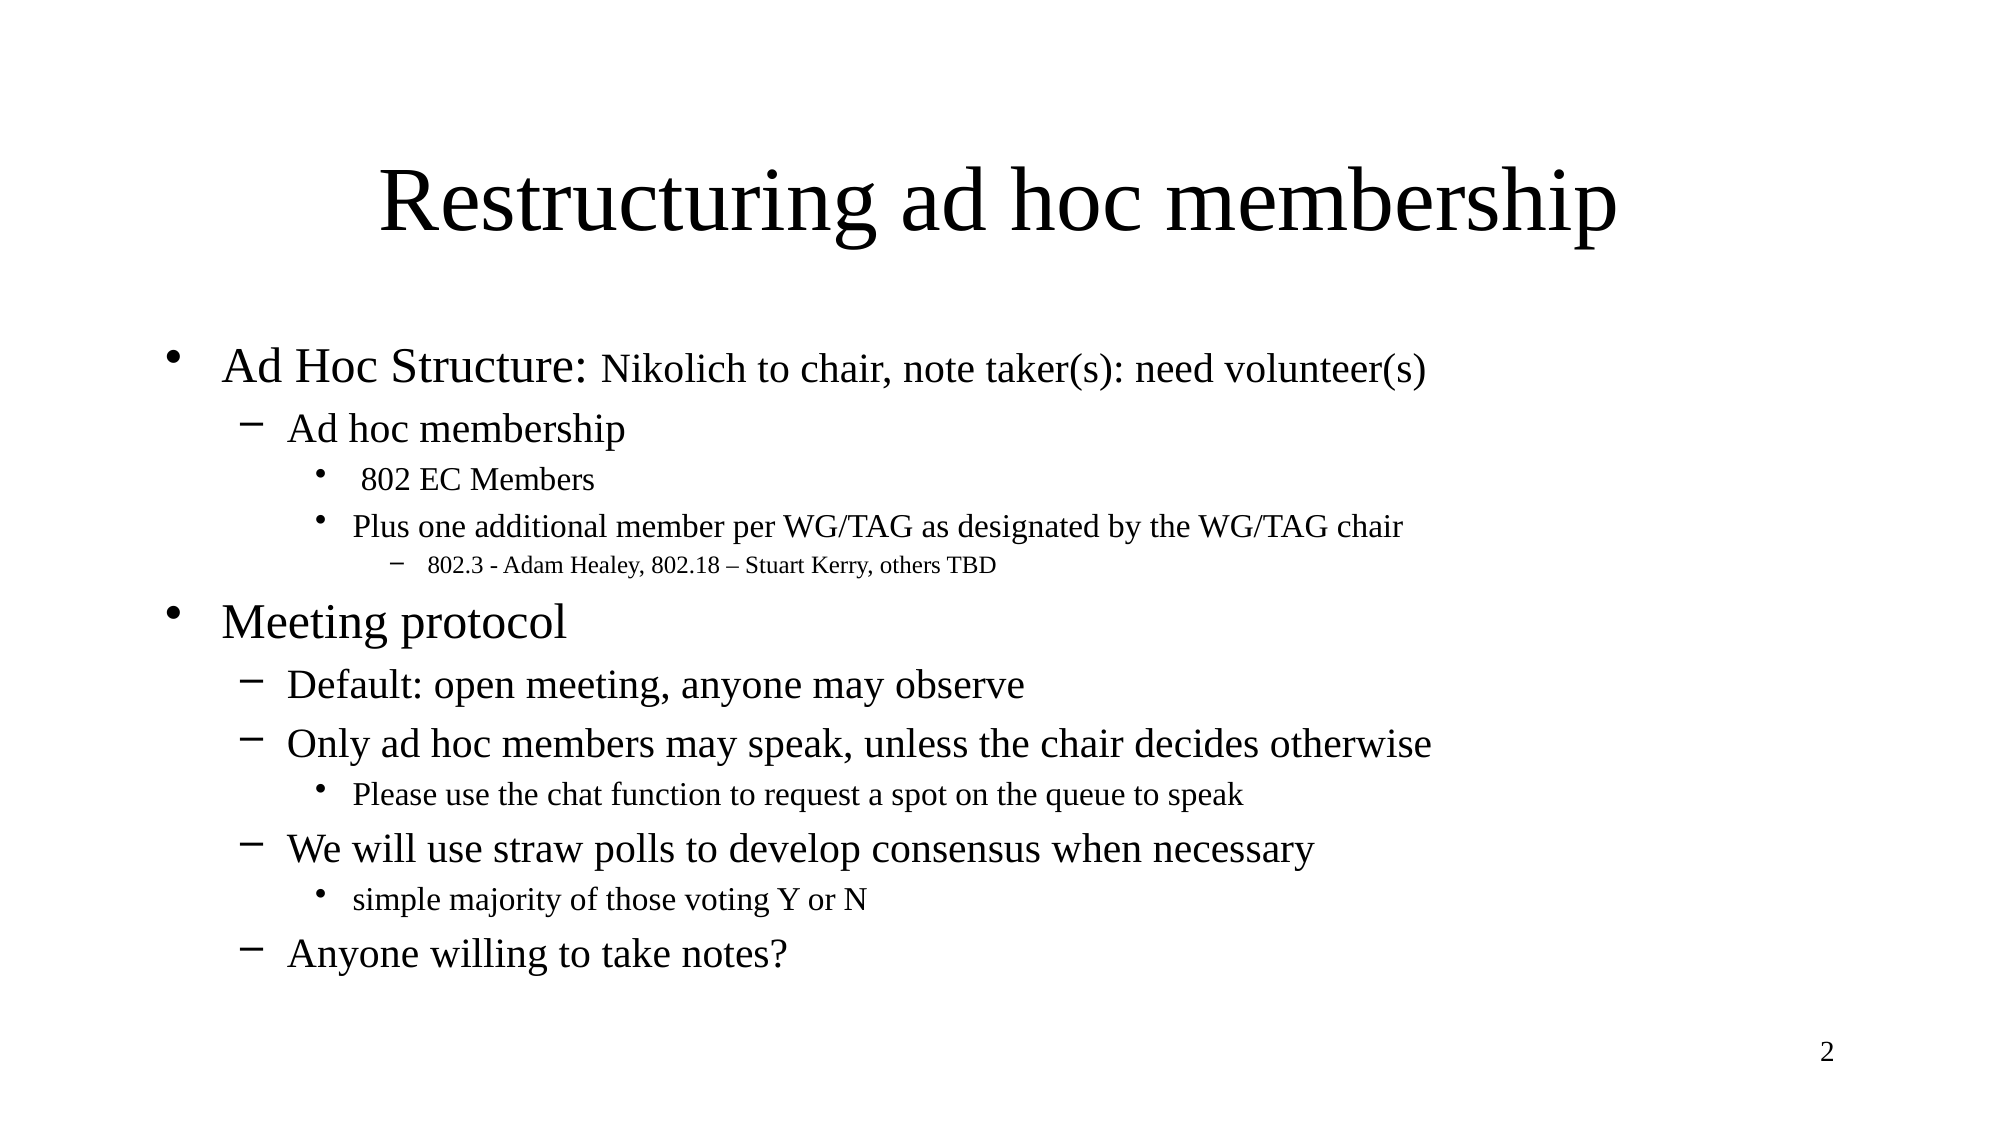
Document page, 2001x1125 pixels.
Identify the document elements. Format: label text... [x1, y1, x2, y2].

slide_number 2 [1433, 1024, 1851, 1101]
title Restructuring ad hoc membership [149, 99, 1851, 288]
list Ad Hoc Structure: Nikolich to chair, note taker(s): need volunteer(s) Ad hoc membership 802 EC Members Plus one additional member per WG/TAG as designated by the WG/TAG chair 802.3 - Adam Healey, 802.18 – Stuart Kerry, others TBD Meeting protocol Default: open meeting, anyone may observe Only ad hoc members may speak, unless the chair decides otherwise Please use the chat function to request a spot on the queue to speak We will use straw polls to develop consensus when necessary simple majority of those voting Y or N Anyone willing to take notes? [149, 324, 1851, 1001]
